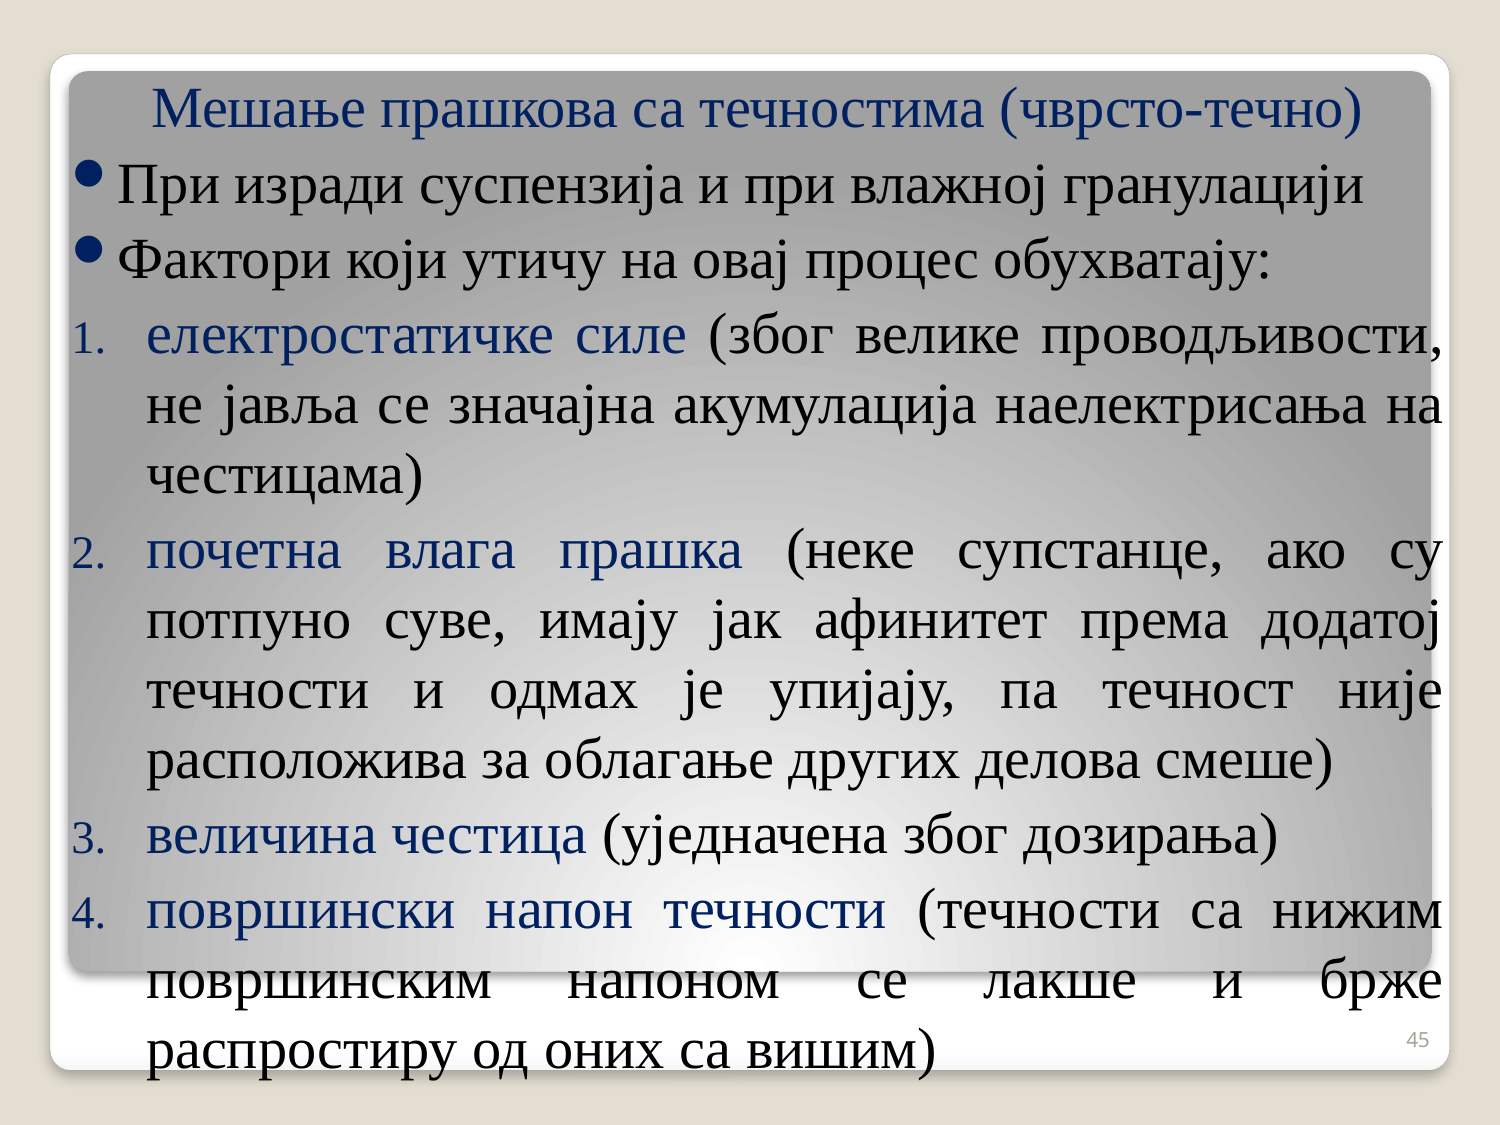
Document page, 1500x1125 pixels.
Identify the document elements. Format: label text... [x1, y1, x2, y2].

list Мешање прашкова са течностима (чврсто-течно) При изради суспензија и при влажној гранулацији Фактори који утичу на овај процес обухватају: електростатичке силе (због велике проводљивости, не јавља се значајна акумулација наелектрисања на честицама) почетна влага прашка (неке супстанце, ако су потпуно суве, имају јак афинитет према додатој течности и одмах је упијају, па течност није расположива за облагање других делова смеше) величина честица (уједначена због дозирања) површински напон течности (течности са нижим површинским напоном се лакше и брже распростиру од оних са вишим) [41, 54, 1459, 1125]
slide_number 45 [1369, 1002, 1445, 1063]
